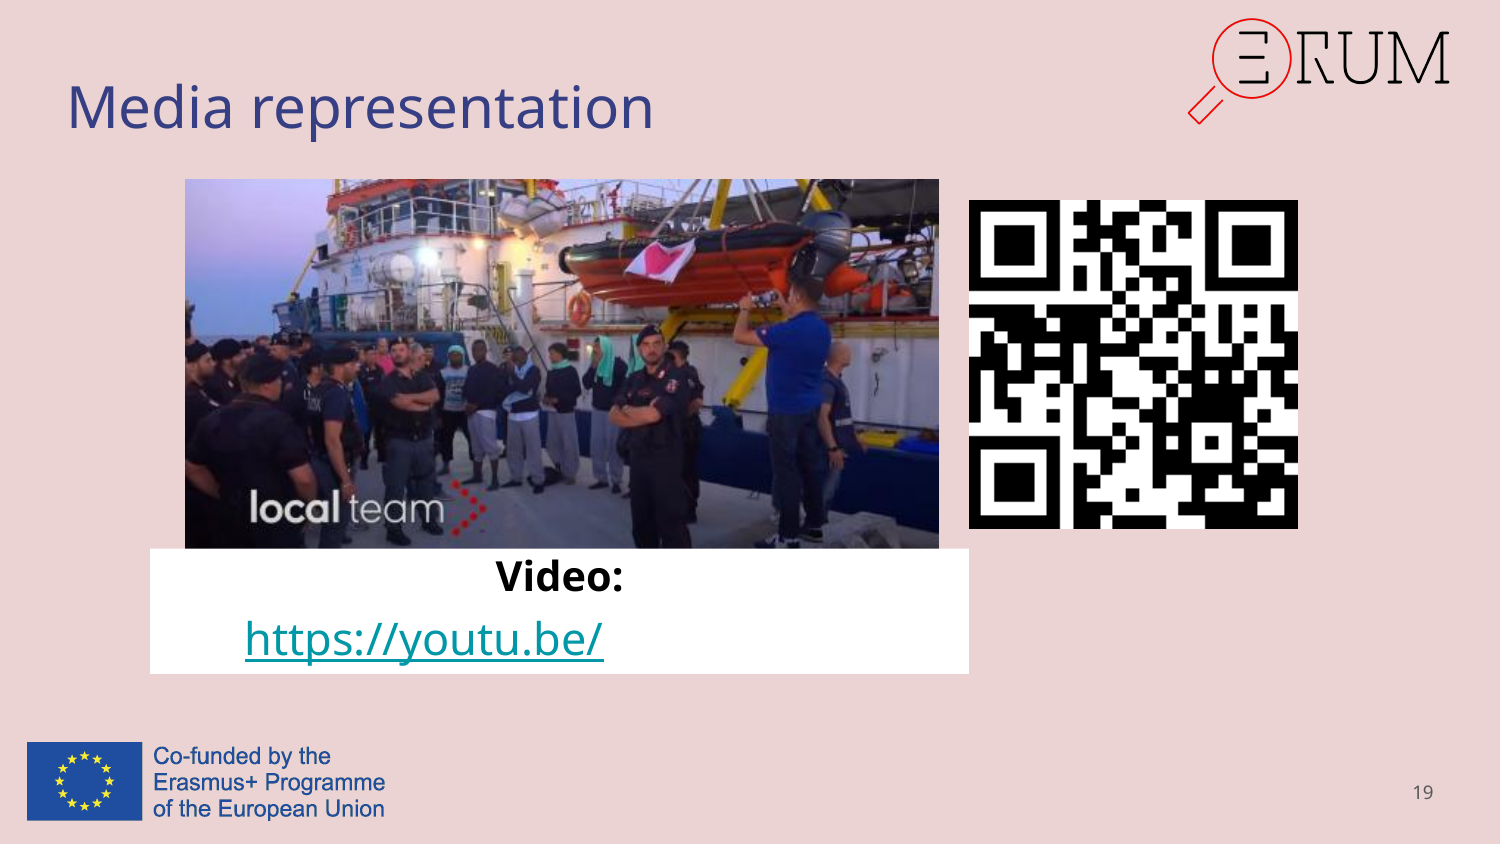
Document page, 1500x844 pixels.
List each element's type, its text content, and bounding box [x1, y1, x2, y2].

picture [968, 199, 1298, 529]
picture [184, 179, 939, 606]
picture [1136, 0, 1500, 137]
slide_number 19 [1358, 761, 1449, 826]
picture [27, 742, 385, 821]
title Media representation [51, 55, 1168, 150]
text_box Video: https://youtu.be/9FJquPlVsRg [150, 548, 969, 674]
